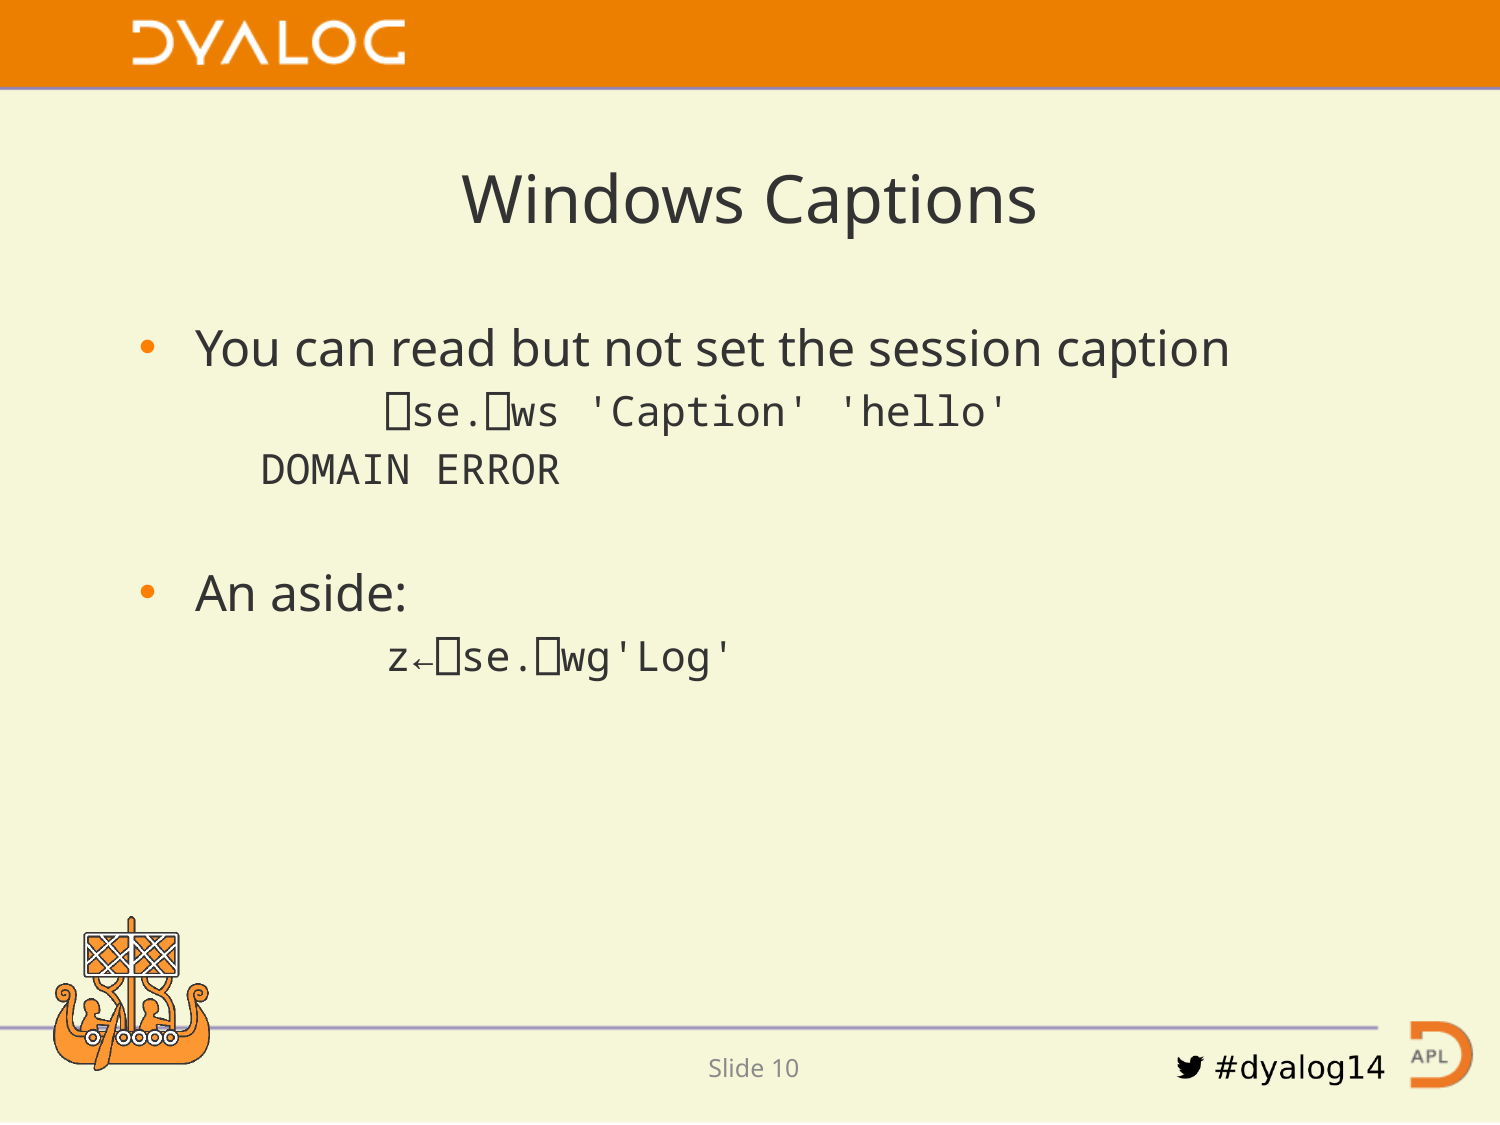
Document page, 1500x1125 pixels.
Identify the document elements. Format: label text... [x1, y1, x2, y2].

list Windows Captions You can read but not set the session caption ⎕se.⎕ws 'Caption' 'hello' DOMAIN ERROR An aside: z←⎕se.⎕wg'Log' [123, 149, 1376, 917]
slide_number Slide 9 [585, 1039, 923, 1100]
picture [0, 0, 1500, 1123]
